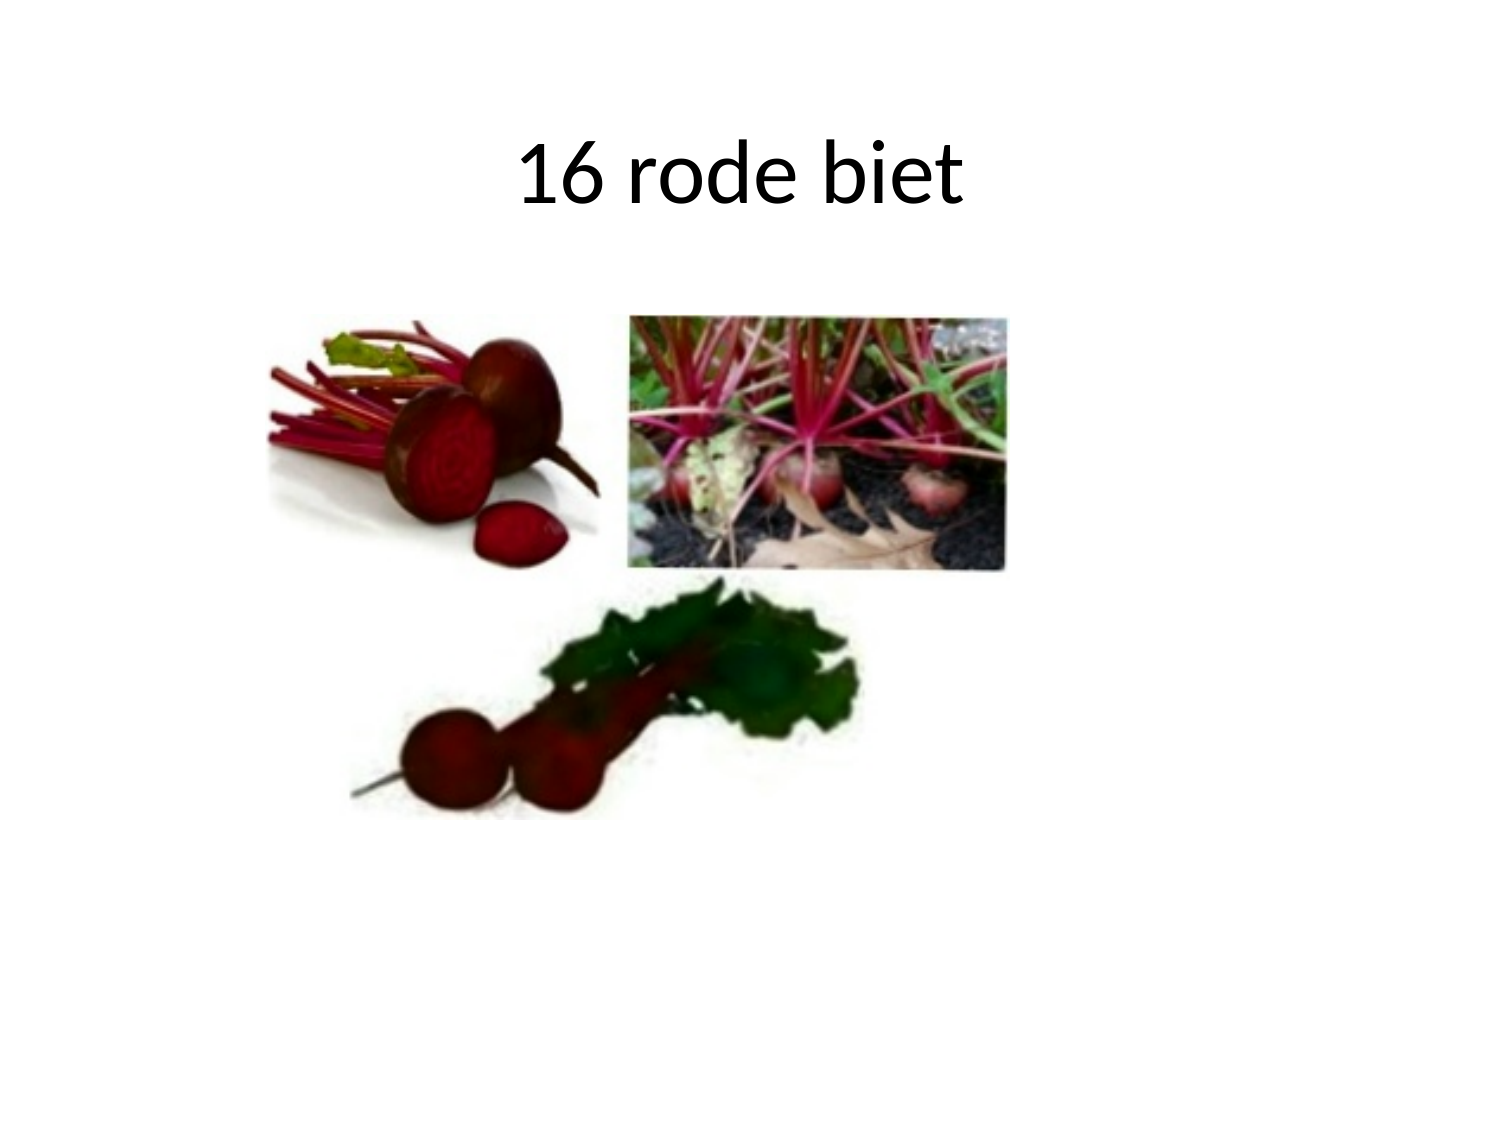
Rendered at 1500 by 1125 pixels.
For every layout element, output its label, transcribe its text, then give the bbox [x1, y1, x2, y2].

picture [265, 314, 1011, 820]
title 16 rode biet [112, 78, 1388, 256]
